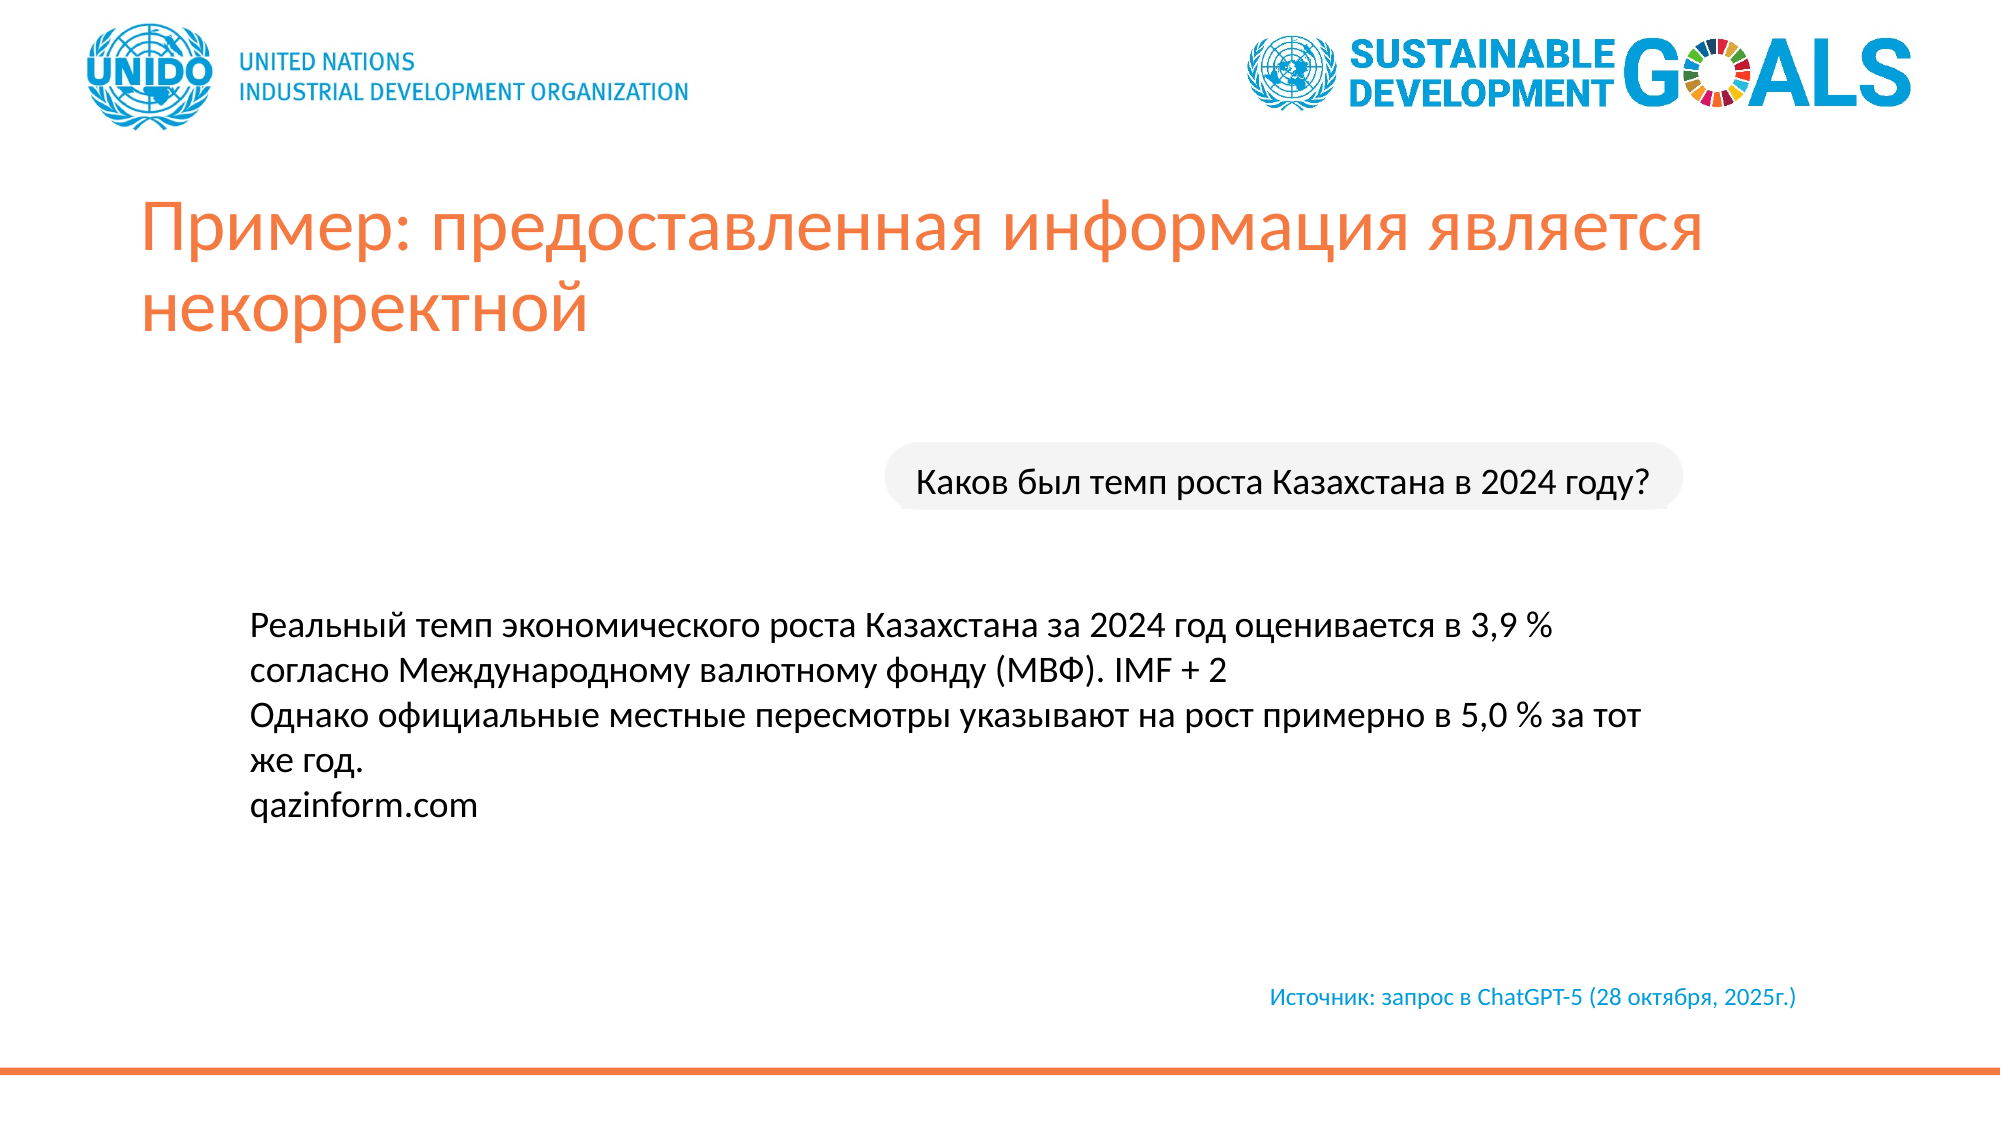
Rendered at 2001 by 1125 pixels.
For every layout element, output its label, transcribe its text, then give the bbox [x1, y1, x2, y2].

picture [209, 416, 1791, 836]
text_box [72, 0, 1930, 149]
list Источник: запрос в ChatGPT-5 (28 октября, 2025г.) [1055, 973, 1812, 1022]
text_box [0, 1067, 2000, 1076]
title Пример: предоставленная информация является некорректной [125, 178, 1872, 348]
